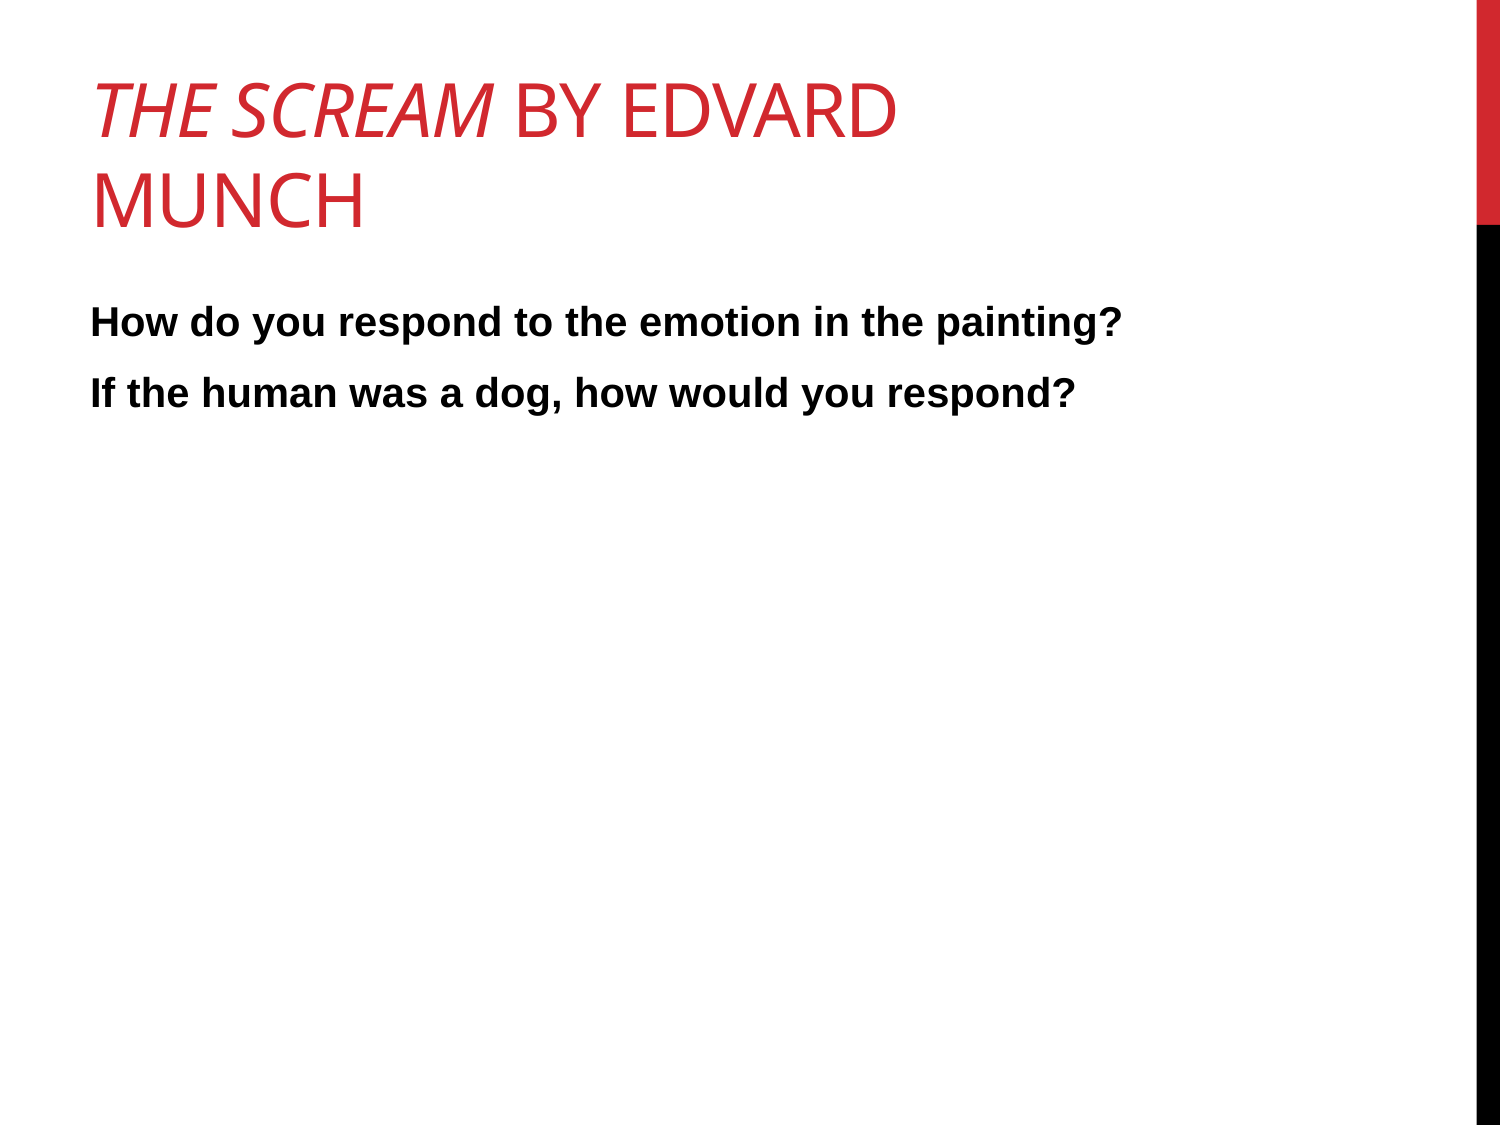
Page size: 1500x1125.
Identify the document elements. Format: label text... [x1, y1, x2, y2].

list How do you respond to the emotion in the painting? If the human was a dog, how would you respond? [75, 287, 1325, 1005]
title The Scream by Edvard Munch [75, 25, 1025, 250]
